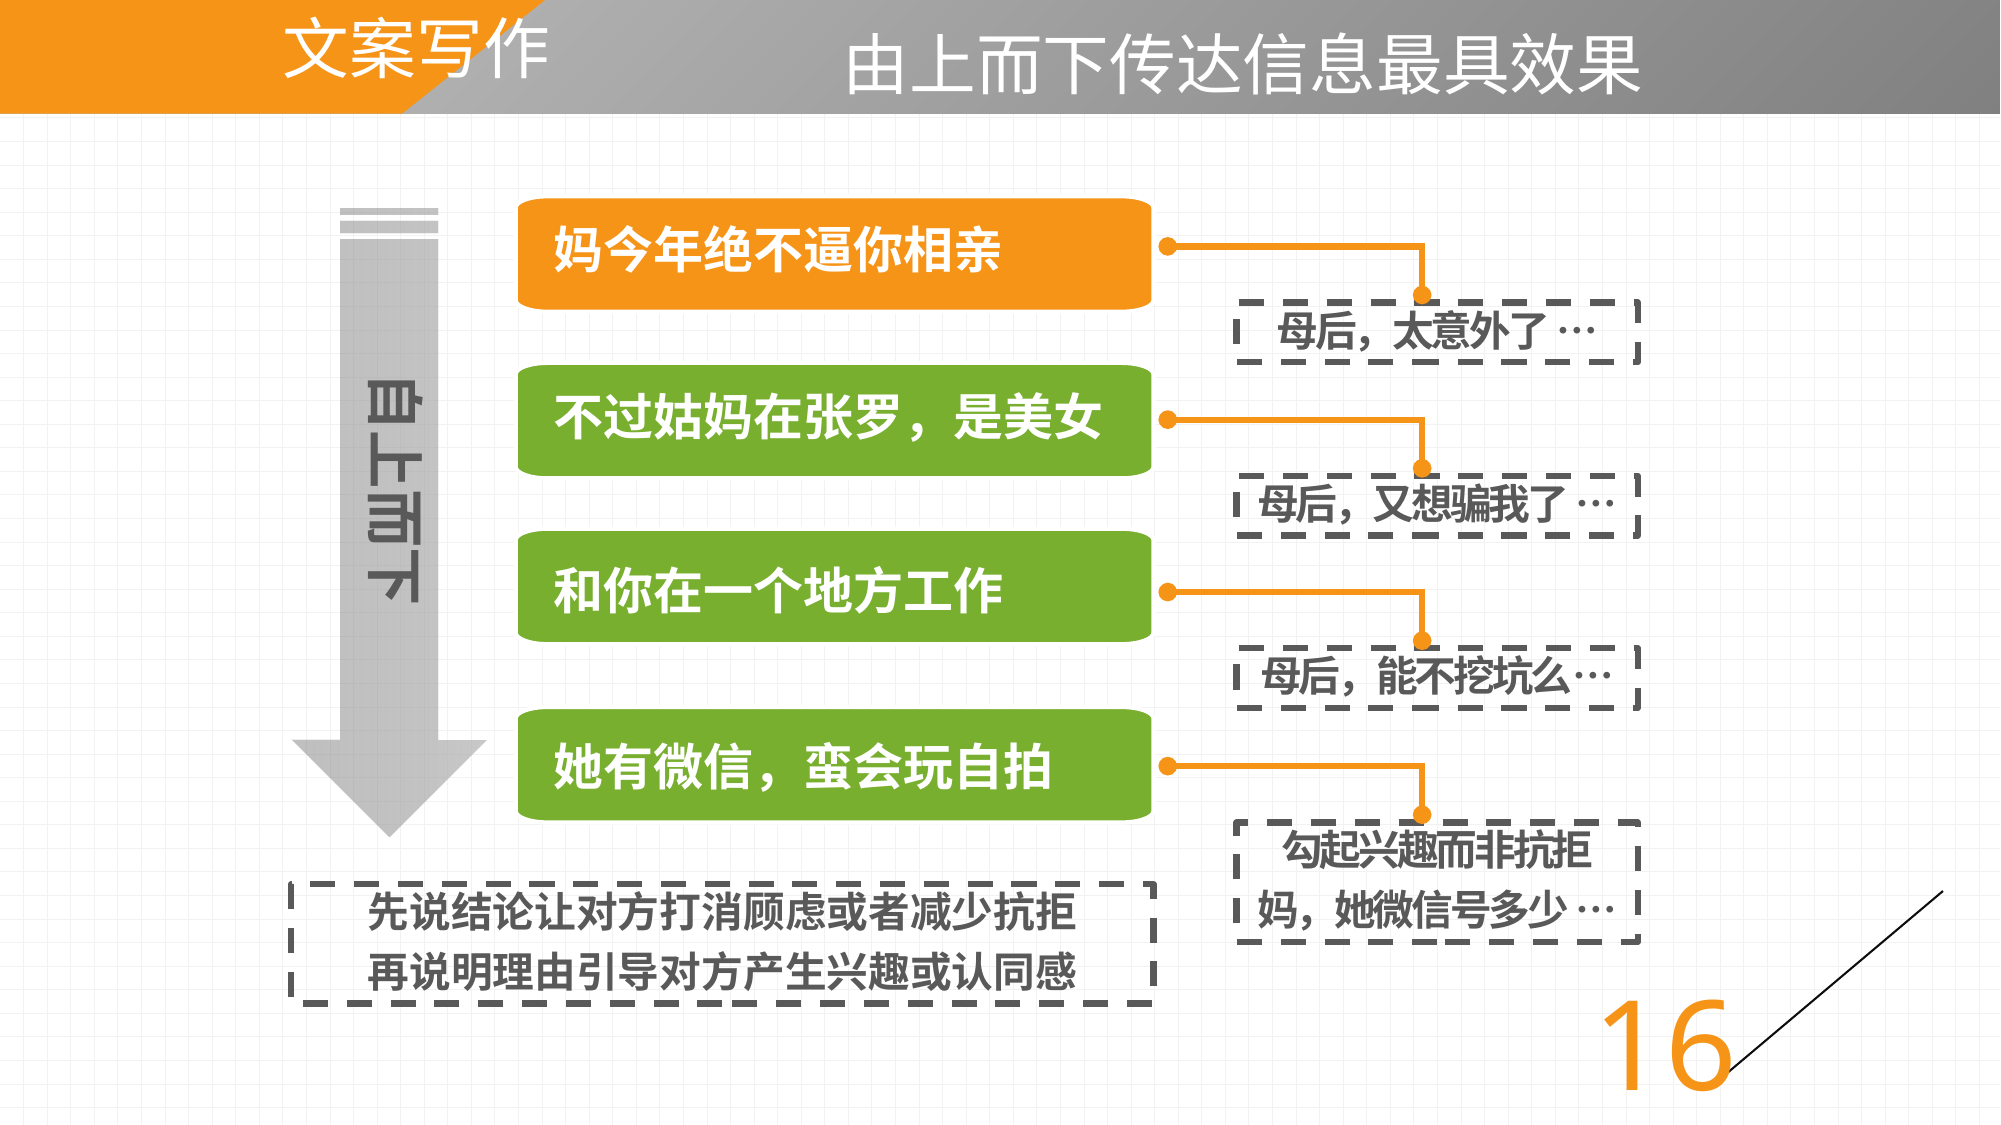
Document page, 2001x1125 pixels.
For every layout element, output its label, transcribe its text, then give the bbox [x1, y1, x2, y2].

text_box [1167, 765, 1426, 815]
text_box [1167, 419, 1426, 469]
title 由上而下传达信息最具效果 [811, 0, 1675, 126]
text_box 她有微信，蛮会玩自拍 [539, 727, 1125, 803]
text_box 先说结论让对方打消顾虑或者减少抗拒 再说明理由引导对方产生兴趣或认同感 [291, 884, 1154, 1004]
text_box [513, 194, 1156, 314]
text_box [290, 207, 487, 837]
text_box 妈今年绝不逼你相亲 [539, 211, 1125, 286]
text_box 母后，能不挖坑么… [1236, 648, 1638, 709]
text_box 母后，又想骗我了 … [1236, 475, 1638, 536]
text_box 勾起兴趣而非抗拒 妈，她微信号多少 … [1236, 822, 1638, 942]
text_box 文案写作 [268, 0, 634, 95]
text_box [513, 526, 1156, 647]
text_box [1167, 591, 1426, 641]
text_box 16 [1578, 958, 1780, 1124]
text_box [1167, 246, 1426, 296]
text_box 和你在一个地方工作 [539, 551, 1125, 627]
text_box [513, 704, 1156, 825]
text_box [513, 360, 1156, 481]
text_box 母后，太意外了 … [1236, 302, 1638, 363]
text_box 不过姑妈在张罗，是美女 [539, 377, 1154, 453]
